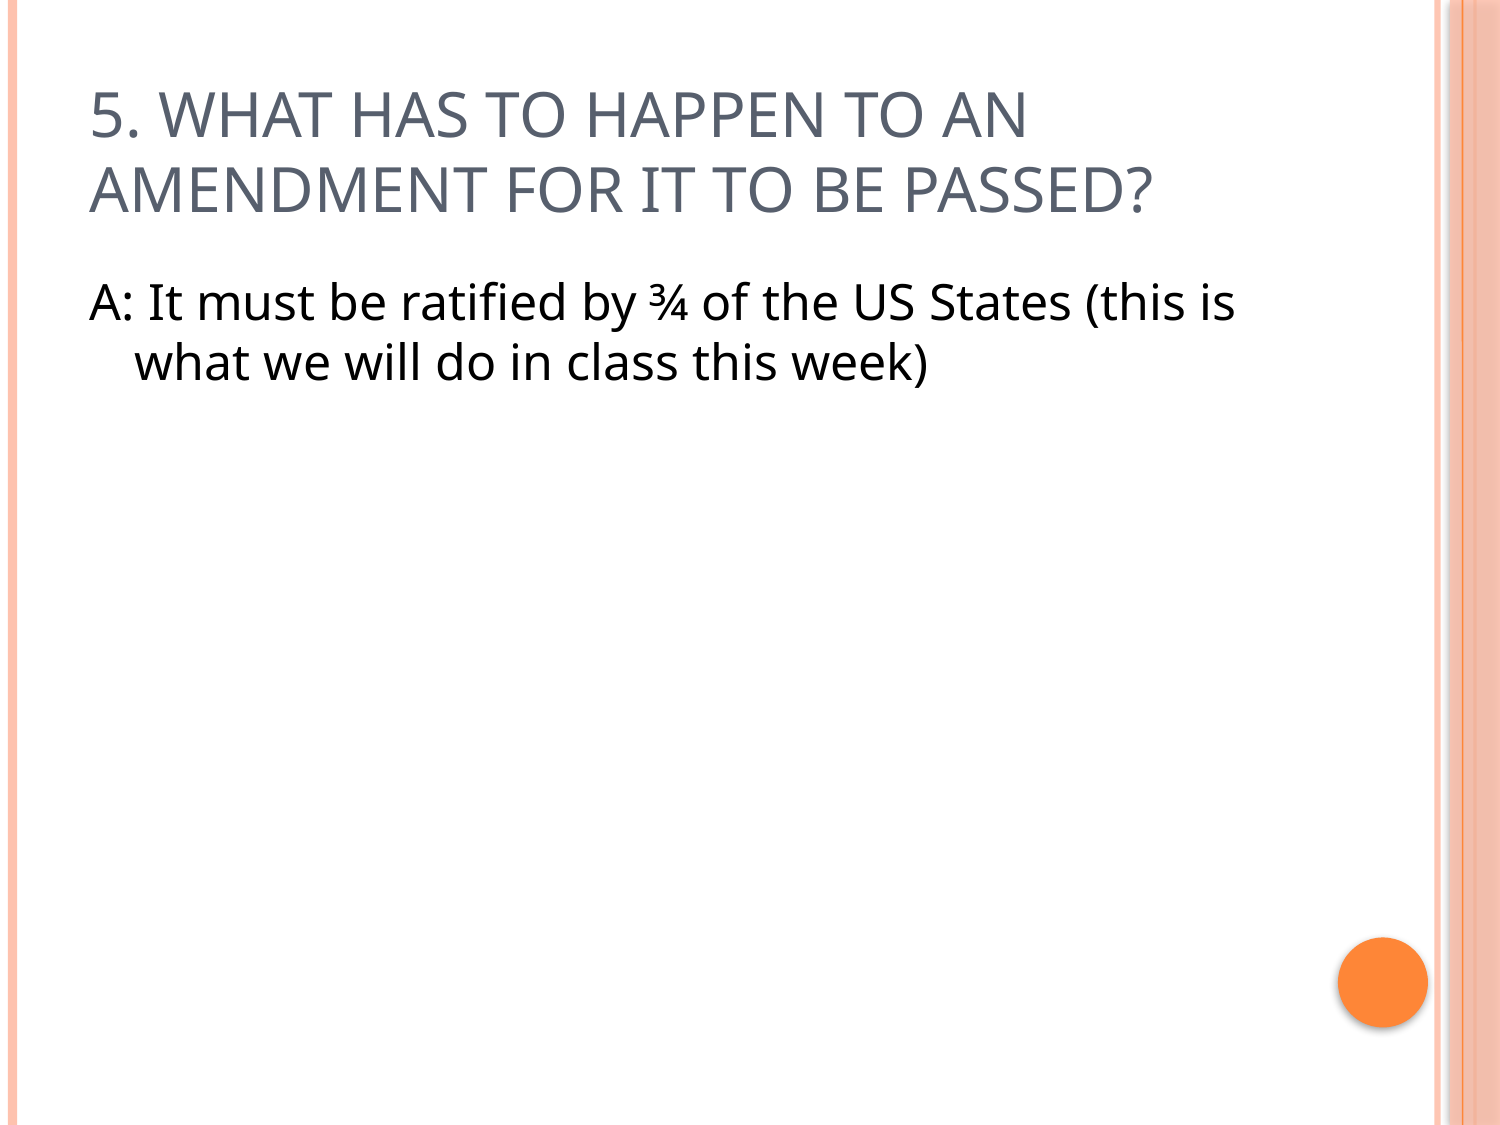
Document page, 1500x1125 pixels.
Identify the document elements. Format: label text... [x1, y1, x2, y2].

title 5. What has to happen to an amendment for it to be passed? [75, 45, 1300, 233]
list A: It must be ratified by ¾ of the US States (this is what we will do in class this week) [75, 262, 1300, 1062]
